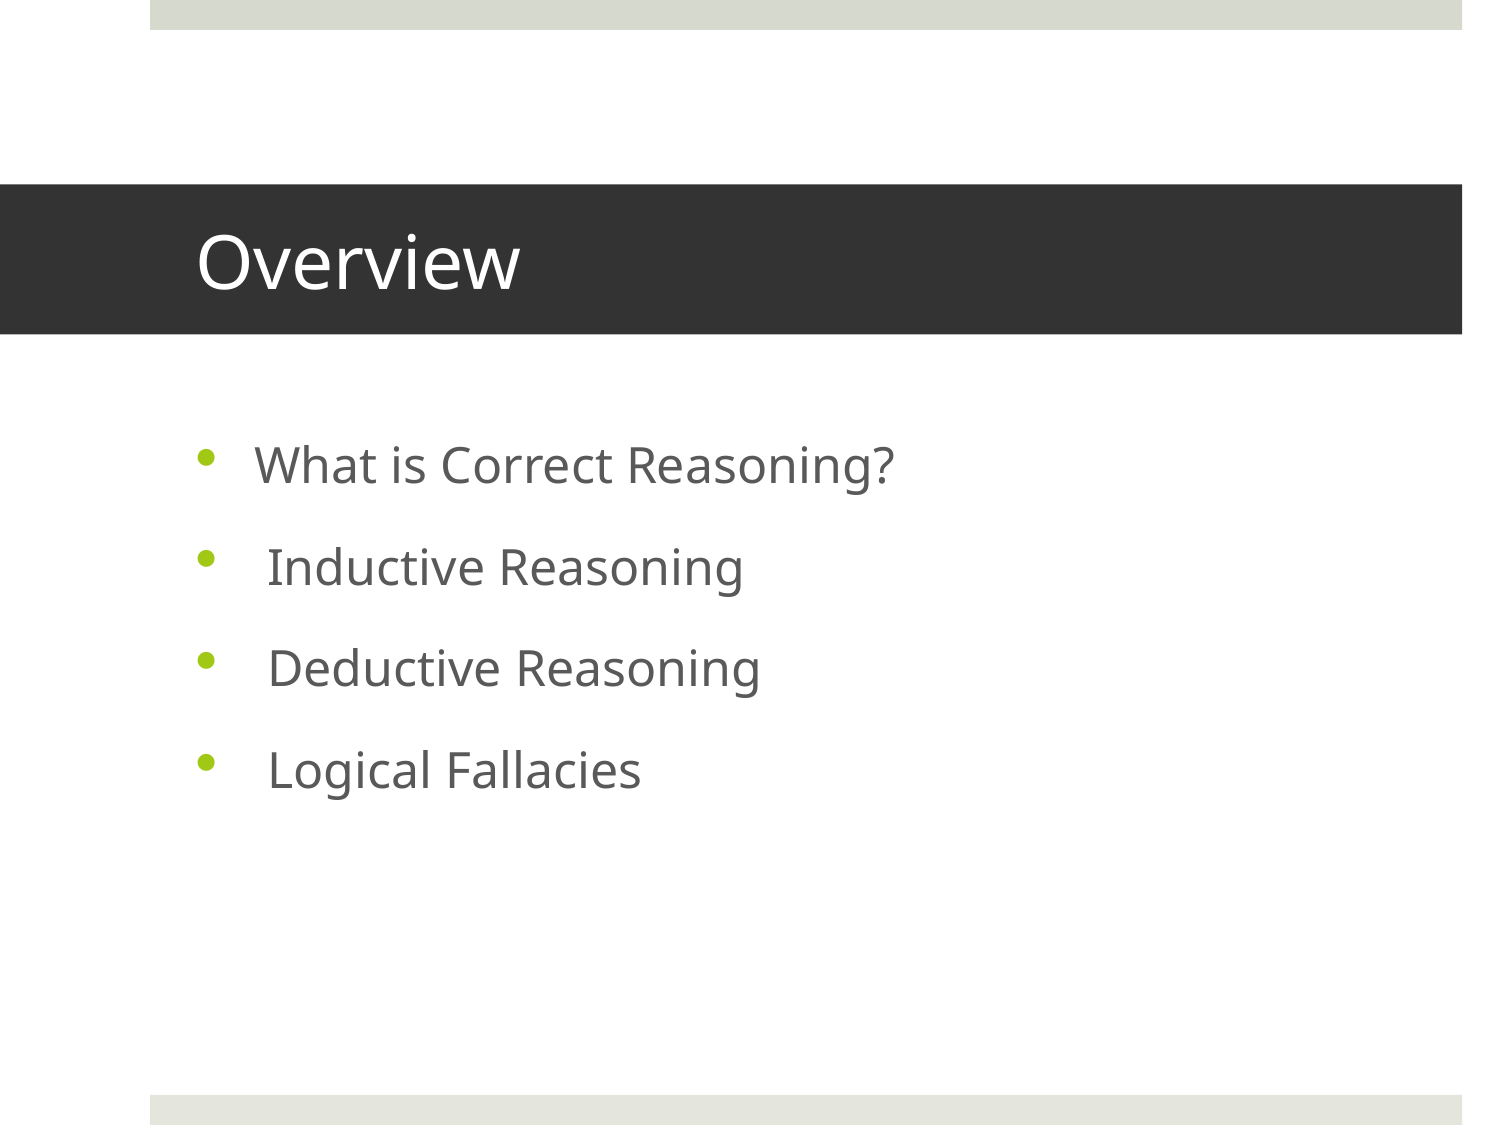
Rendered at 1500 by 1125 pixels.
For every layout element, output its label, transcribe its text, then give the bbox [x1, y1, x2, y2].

title Overview [0, 184, 1463, 335]
list What is Correct Reasoning? Inductive Reasoning Deductive Reasoning Logical Fallacies [182, 425, 1432, 1028]
